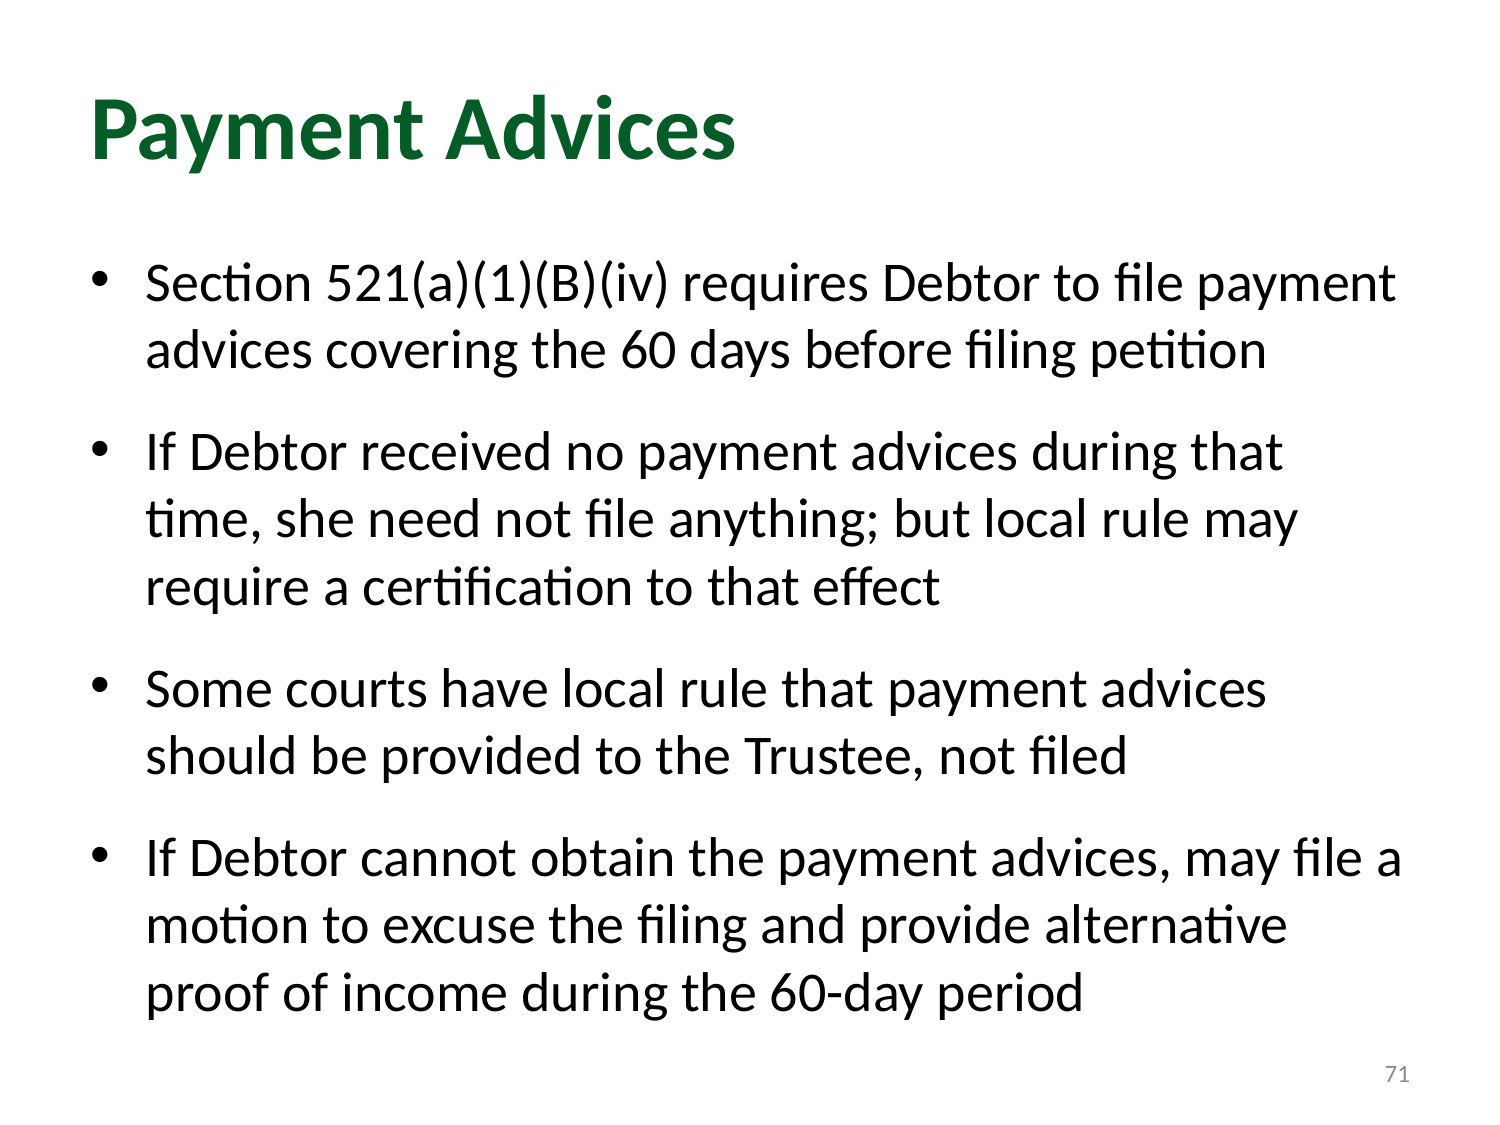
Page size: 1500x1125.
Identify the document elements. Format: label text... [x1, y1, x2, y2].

title Payment Advices [75, 45, 1425, 200]
slide_number 71 [1074, 1042, 1425, 1103]
list Section 521(a)(1)(B)(iv) requires Debtor to file payment advices covering the 60 days before filing petition If Debtor received no payment advices during that time, she need not file anything; but local rule may require a certification to that effect Some courts have local rule that payment advices should be provided to the Trustee, not filed If Debtor cannot obtain the payment advices, may file a motion to excuse the filing and provide alternative proof of income during the 60-day period [75, 237, 1425, 1063]
